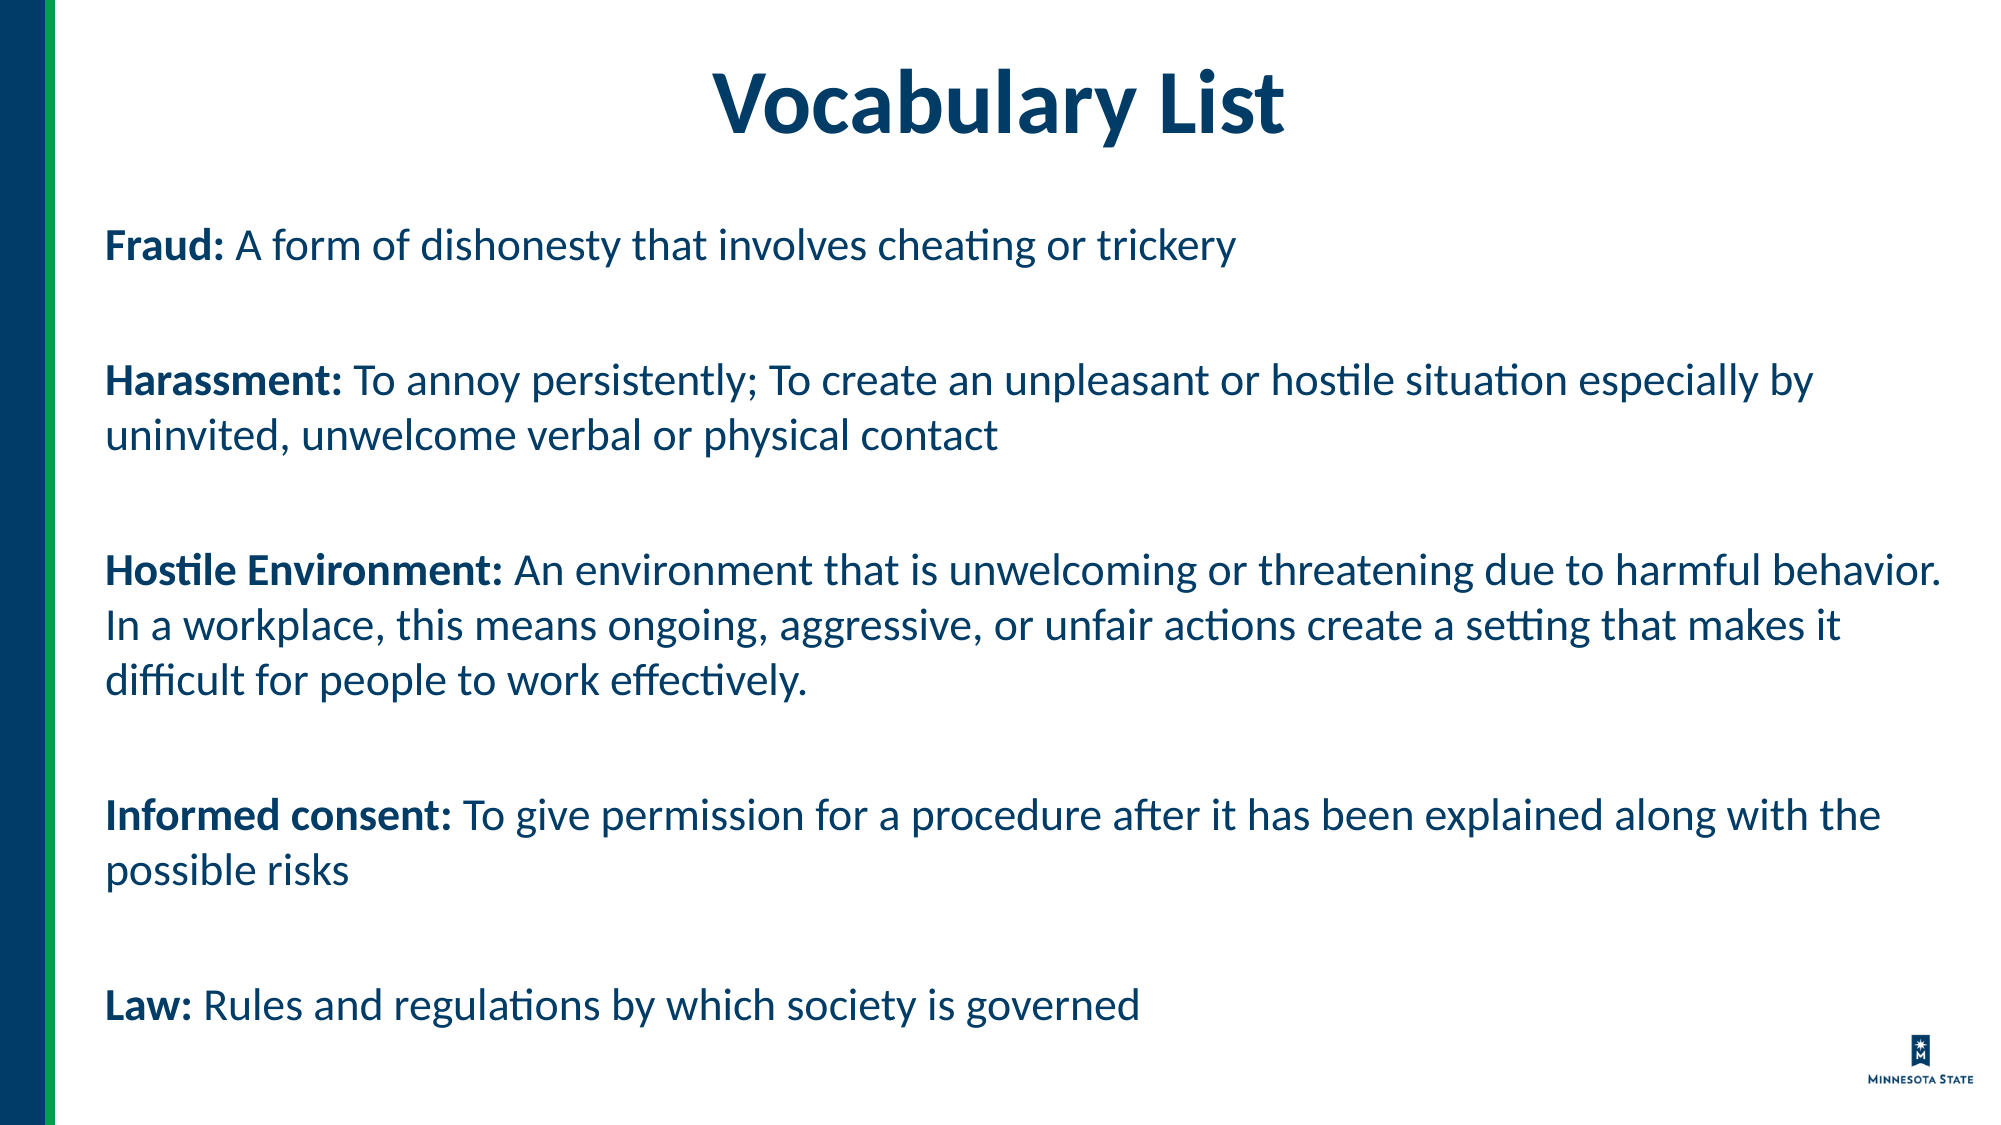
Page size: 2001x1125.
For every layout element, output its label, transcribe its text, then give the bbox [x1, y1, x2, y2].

list Fraud: A form of dishonesty that involves cheating or trickery Harassment: To annoy persistently; To create an unpleasant or hostile situation especially by uninvited, unwelcome verbal or physical contact Hostile Environment: An environment that is unwelcoming or threatening due to harmful behavior. In a workplace, this means ongoing, aggressive, or unfair actions create a setting that makes it difficult for people to work effectively. Informed consent: To give permission for a procedure after it has been explained along with the possible risks Law: Rules and regulations by which society is governed [90, 206, 1964, 1079]
picture [1823, 1028, 2001, 1095]
title Vocabulary List [137, 46, 1863, 162]
